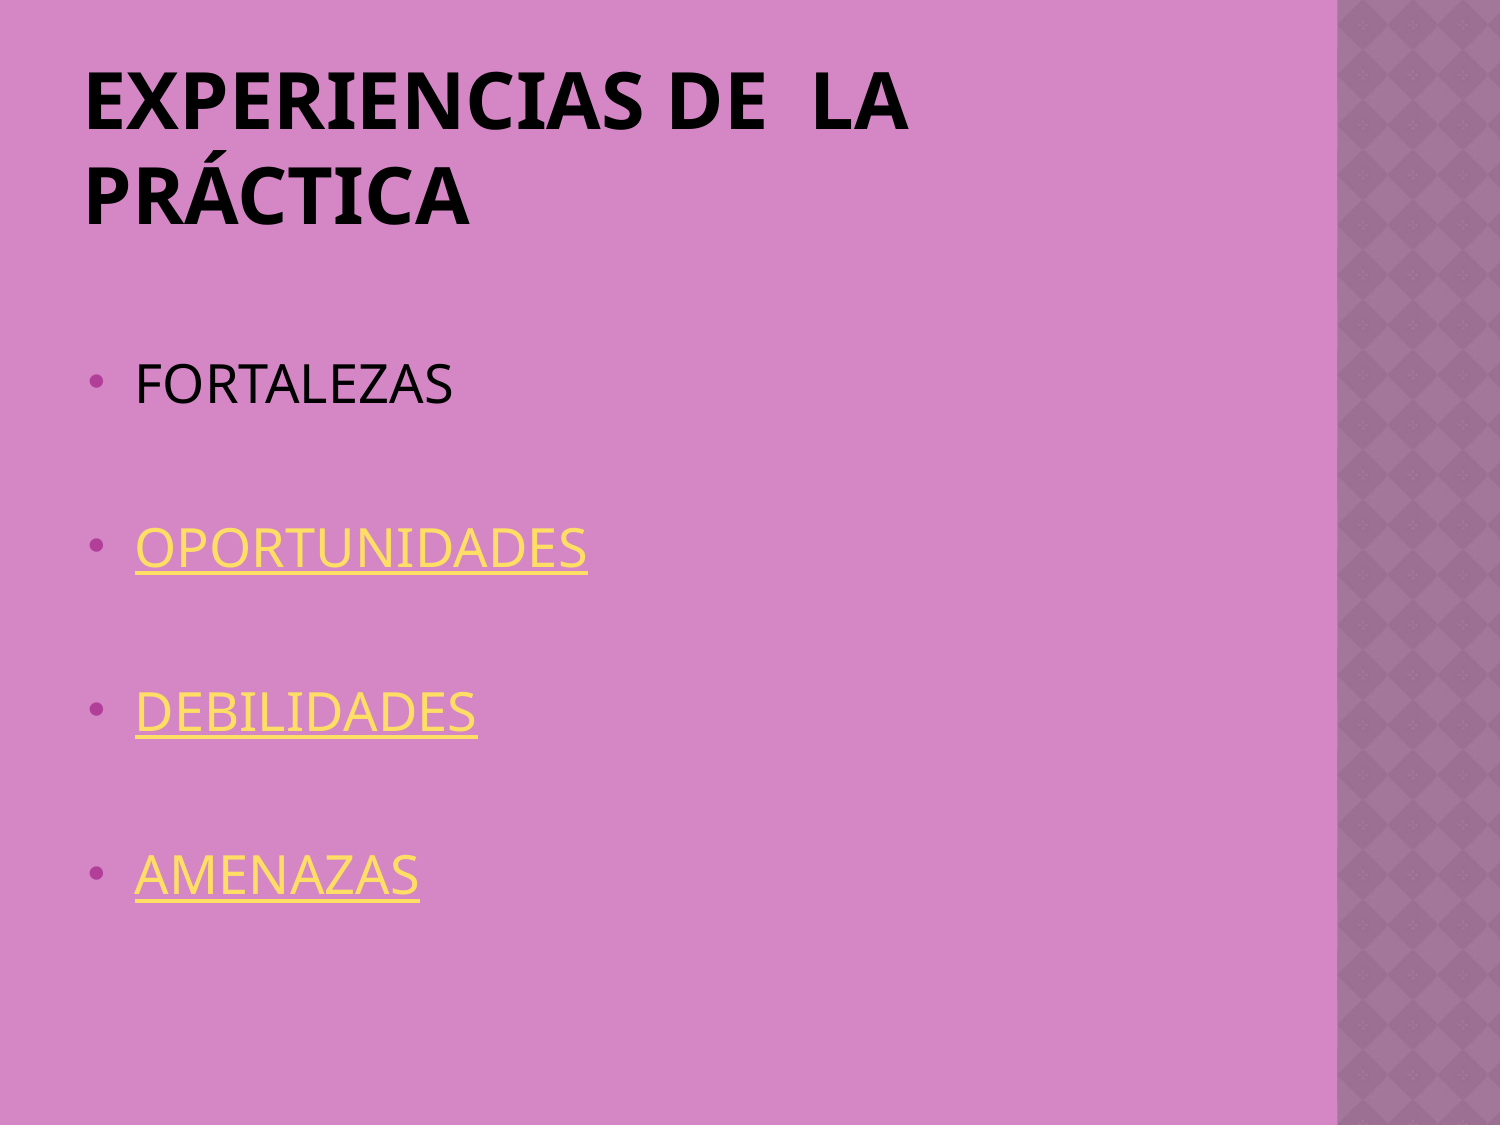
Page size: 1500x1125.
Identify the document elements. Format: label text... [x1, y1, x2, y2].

list FORTALEZAS OPORTUNIDADES DEBILIDADES AMENAZAS [75, 264, 1263, 1059]
title EXPERIENCIAS DE LA PRÁCTICA [75, 52, 1263, 240]
